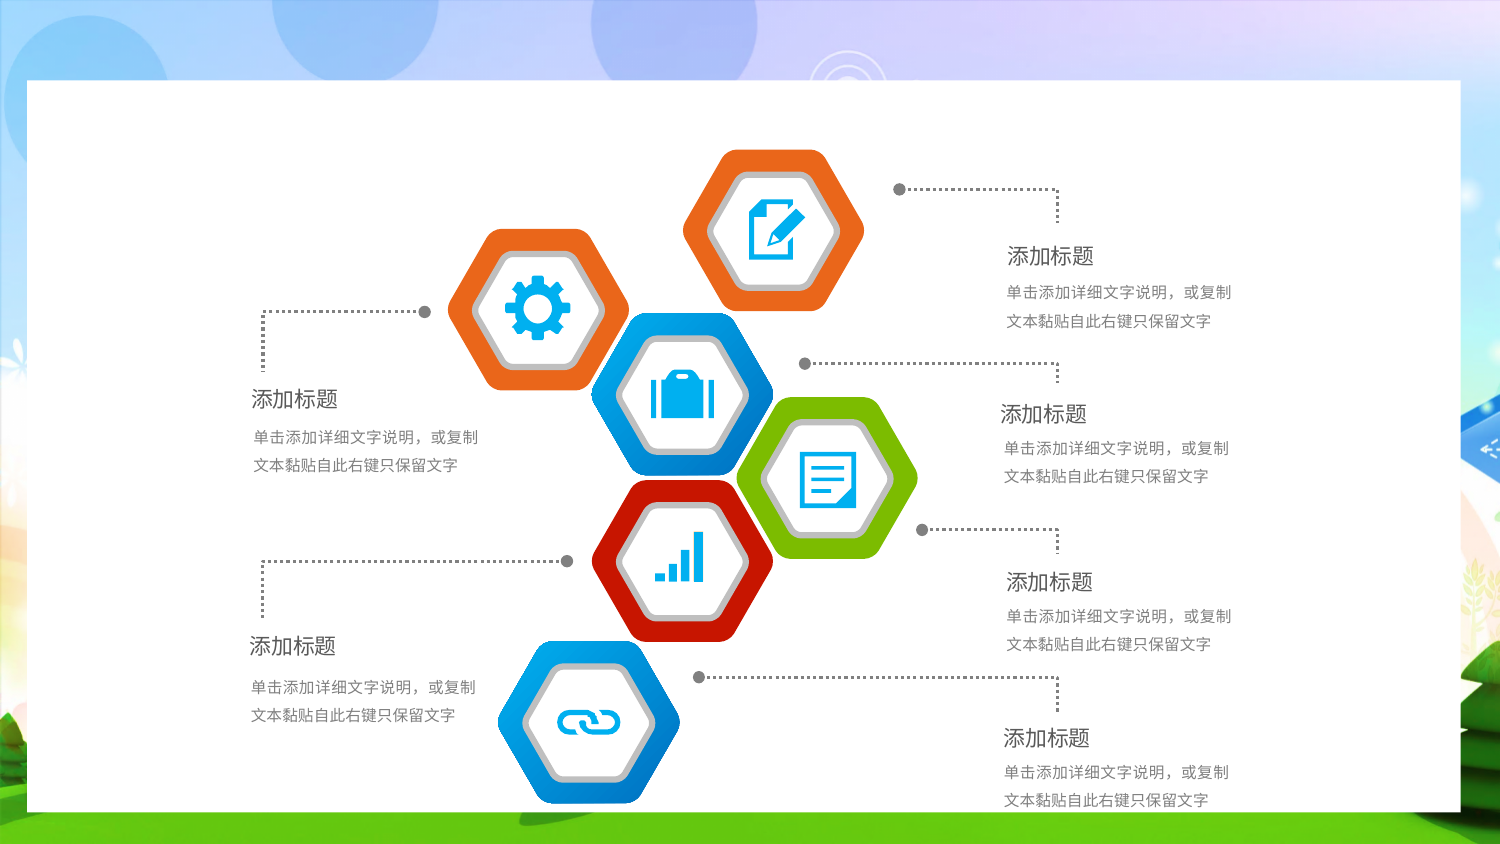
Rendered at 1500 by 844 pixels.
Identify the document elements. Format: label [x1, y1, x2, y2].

text_box [798, 357, 1059, 384]
text_box [915, 523, 1058, 554]
text_box [985, 392, 1244, 495]
text_box [682, 149, 865, 312]
text_box [892, 182, 1058, 224]
text_box [262, 305, 432, 373]
text_box [692, 670, 1058, 715]
picture [0, 0, 1500, 844]
text_box [991, 560, 1247, 663]
text_box [236, 378, 494, 484]
text_box [234, 625, 491, 734]
text_box [591, 313, 774, 476]
text_box [261, 554, 574, 622]
text_box [497, 641, 680, 804]
text_box [591, 483, 774, 643]
text_box [991, 235, 1247, 339]
text_box [988, 717, 1244, 818]
text_box [736, 396, 918, 559]
text_box [447, 228, 630, 391]
